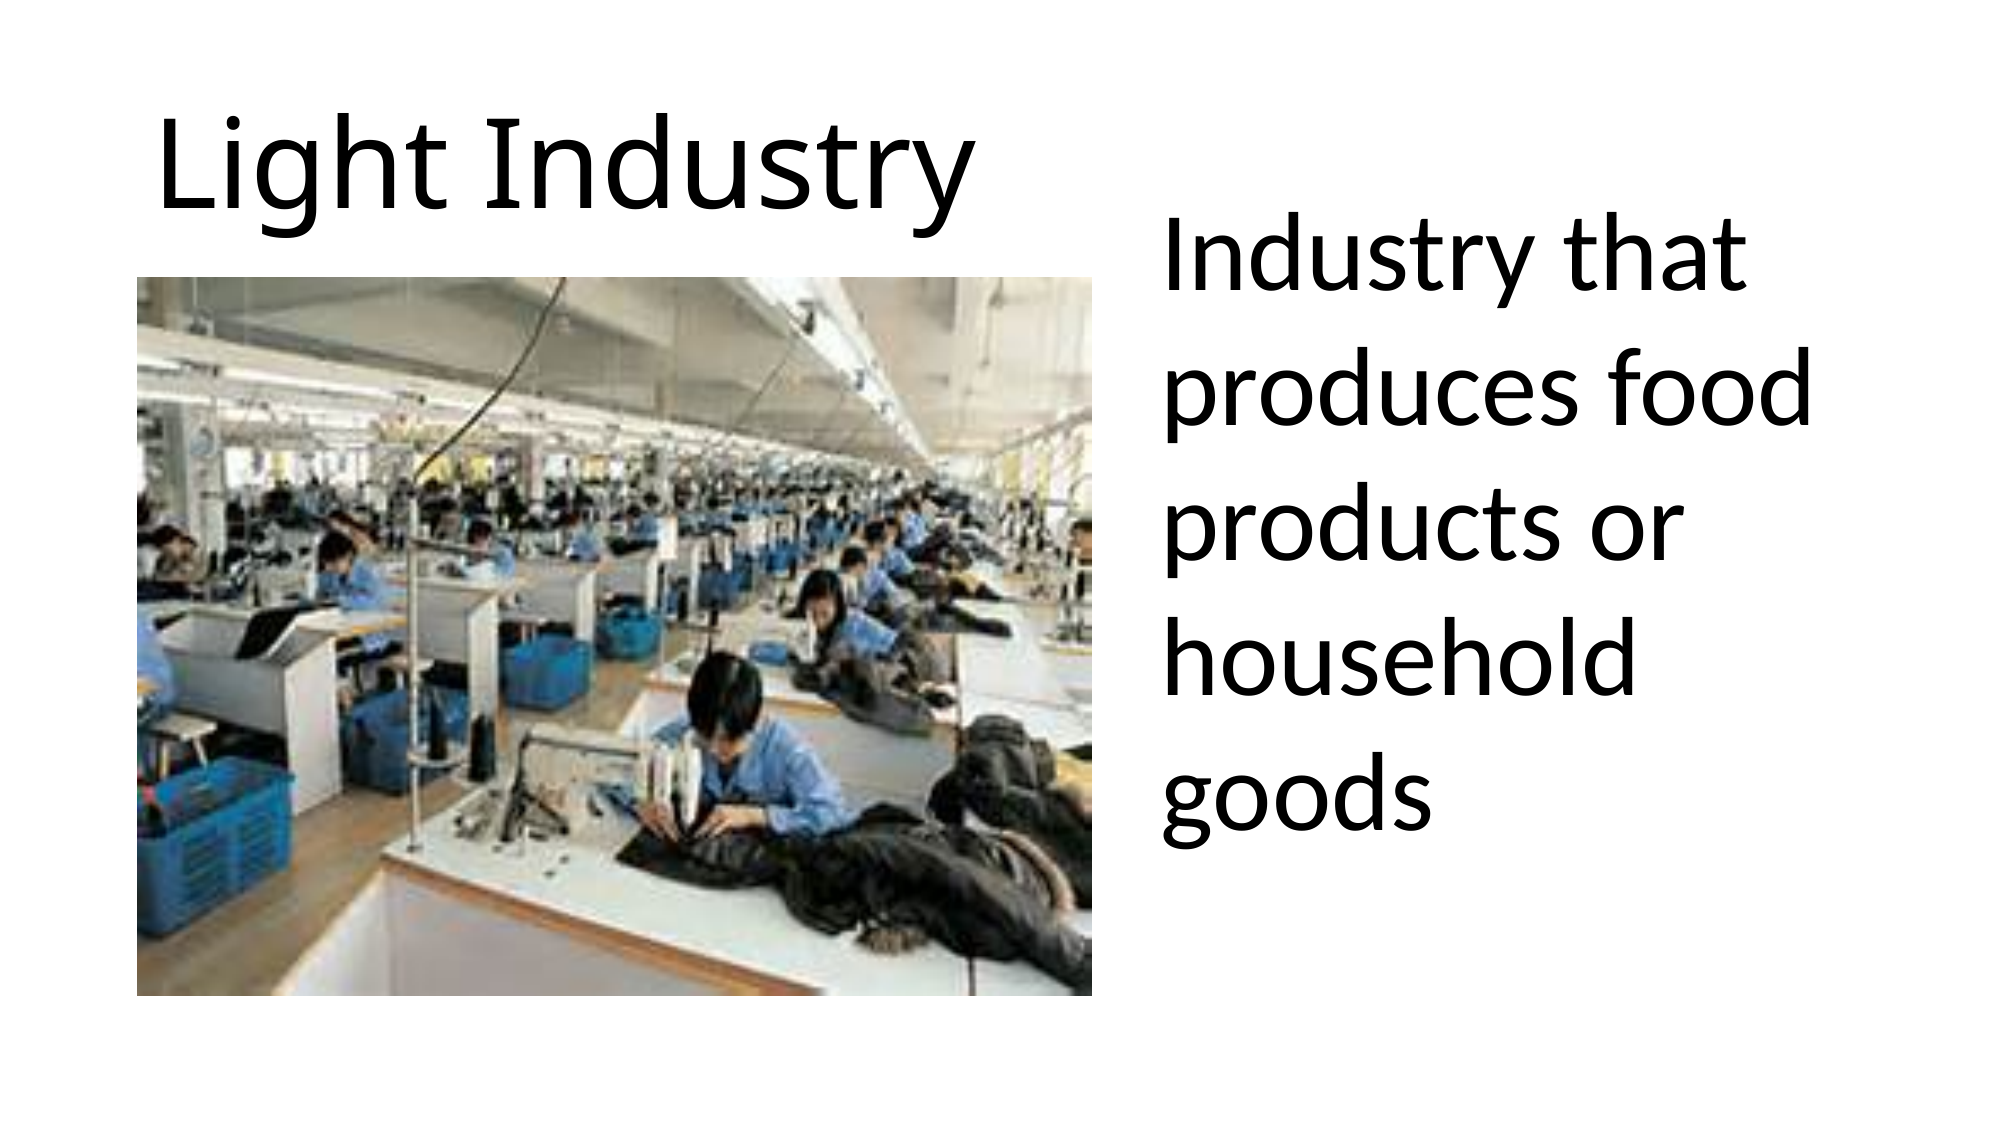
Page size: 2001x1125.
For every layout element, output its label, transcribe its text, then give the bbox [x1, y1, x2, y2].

title Light Industry [137, 59, 1863, 278]
text_box Industry that produces food products or household goods [1145, 170, 1863, 861]
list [137, 277, 1092, 996]
